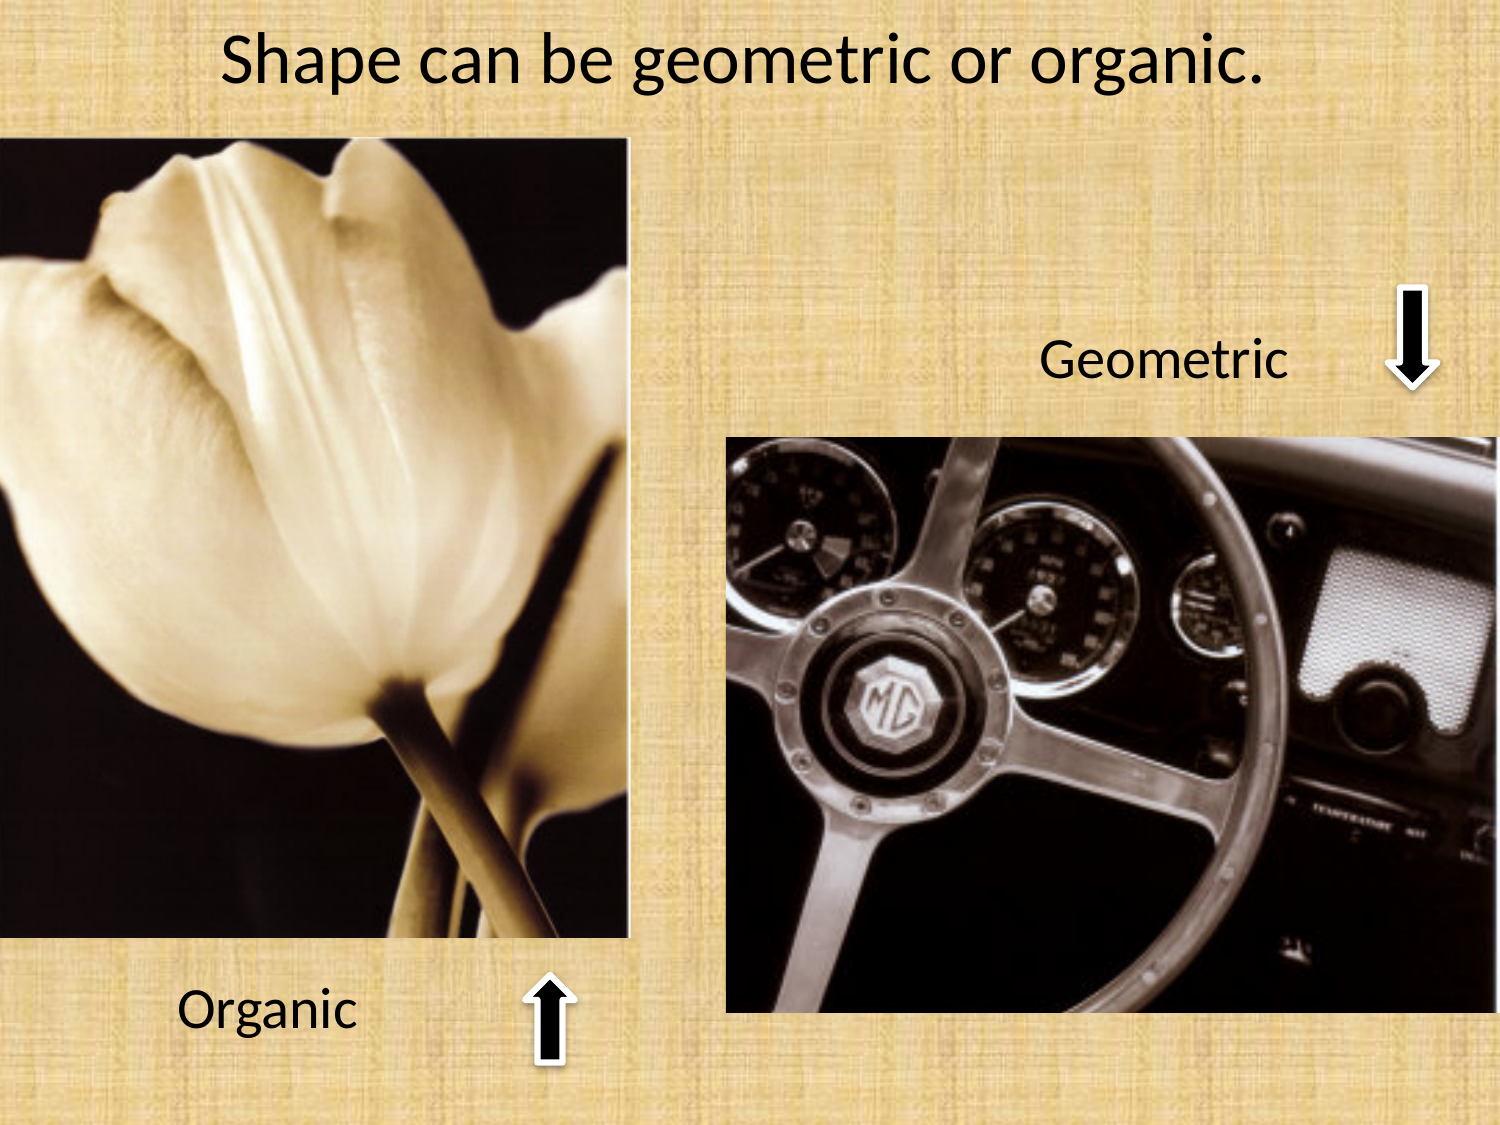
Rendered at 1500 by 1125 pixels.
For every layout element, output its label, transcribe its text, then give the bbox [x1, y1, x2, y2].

picture [0, 0, 1500, 1125]
title Shape can be geometric or organic. [75, 0, 1413, 133]
text_box Organic [162, 962, 425, 1048]
text_box [1384, 284, 1441, 391]
text_box [522, 971, 578, 1066]
text_box Geometric [1024, 312, 1338, 398]
